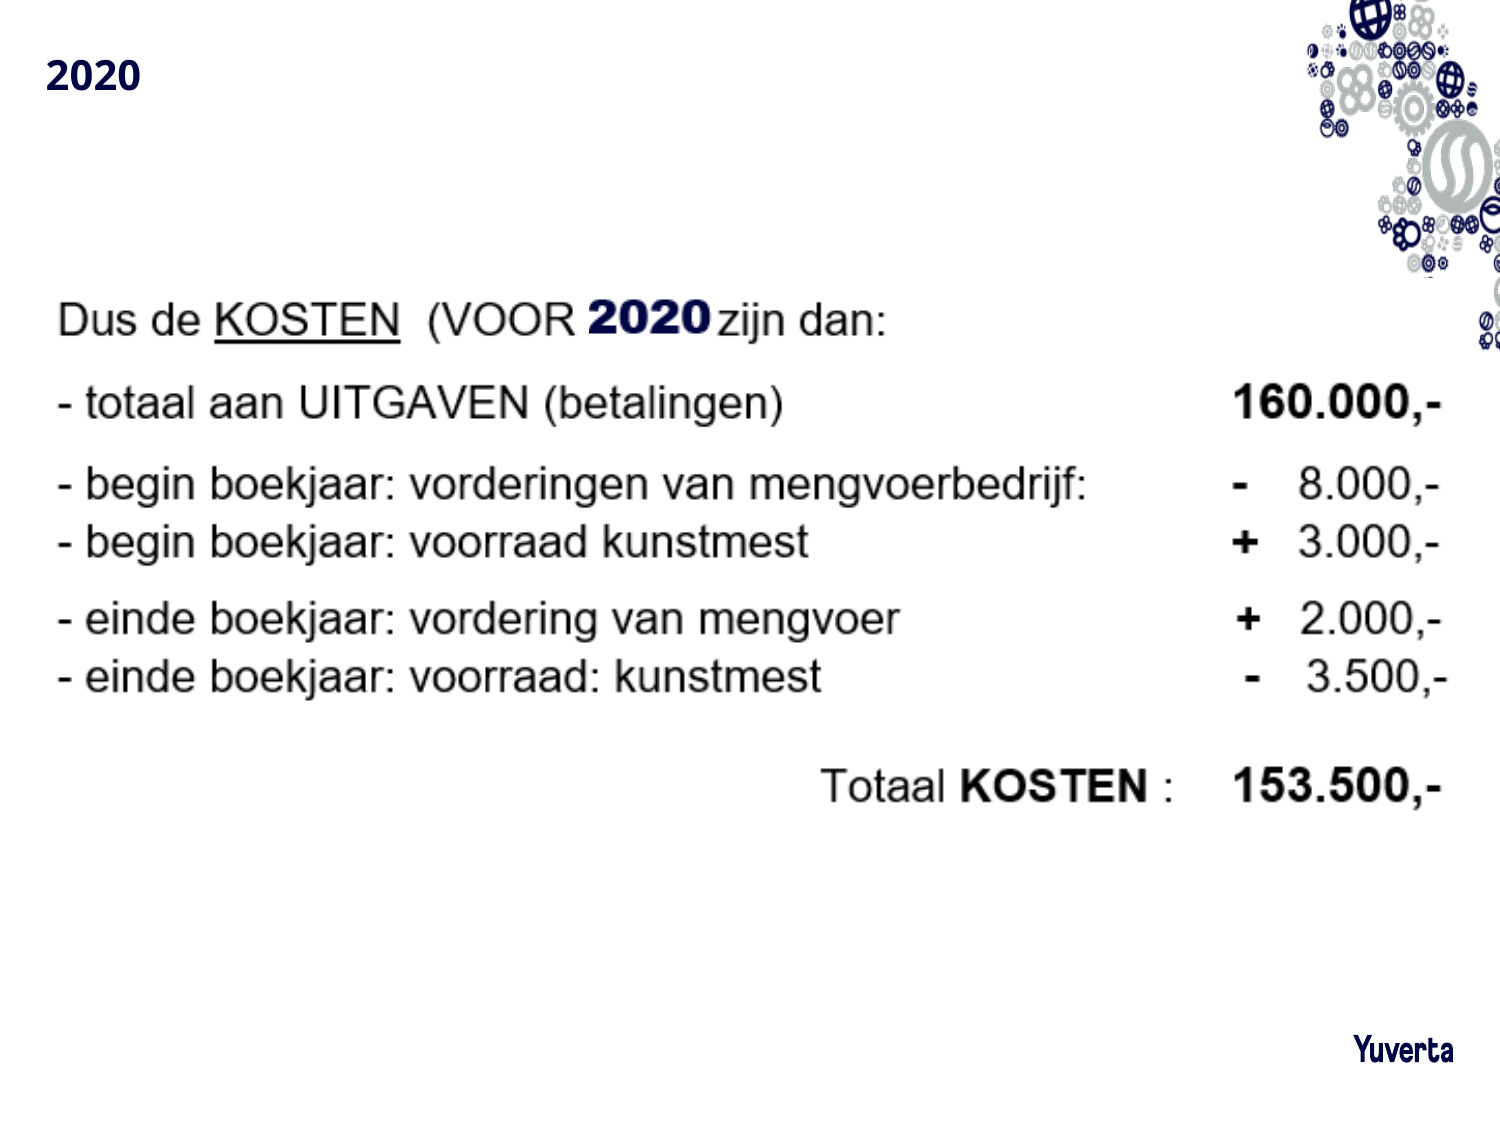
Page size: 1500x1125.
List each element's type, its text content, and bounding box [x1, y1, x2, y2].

picture [0, 0, 1500, 1125]
title 2020 [45, 48, 1290, 239]
